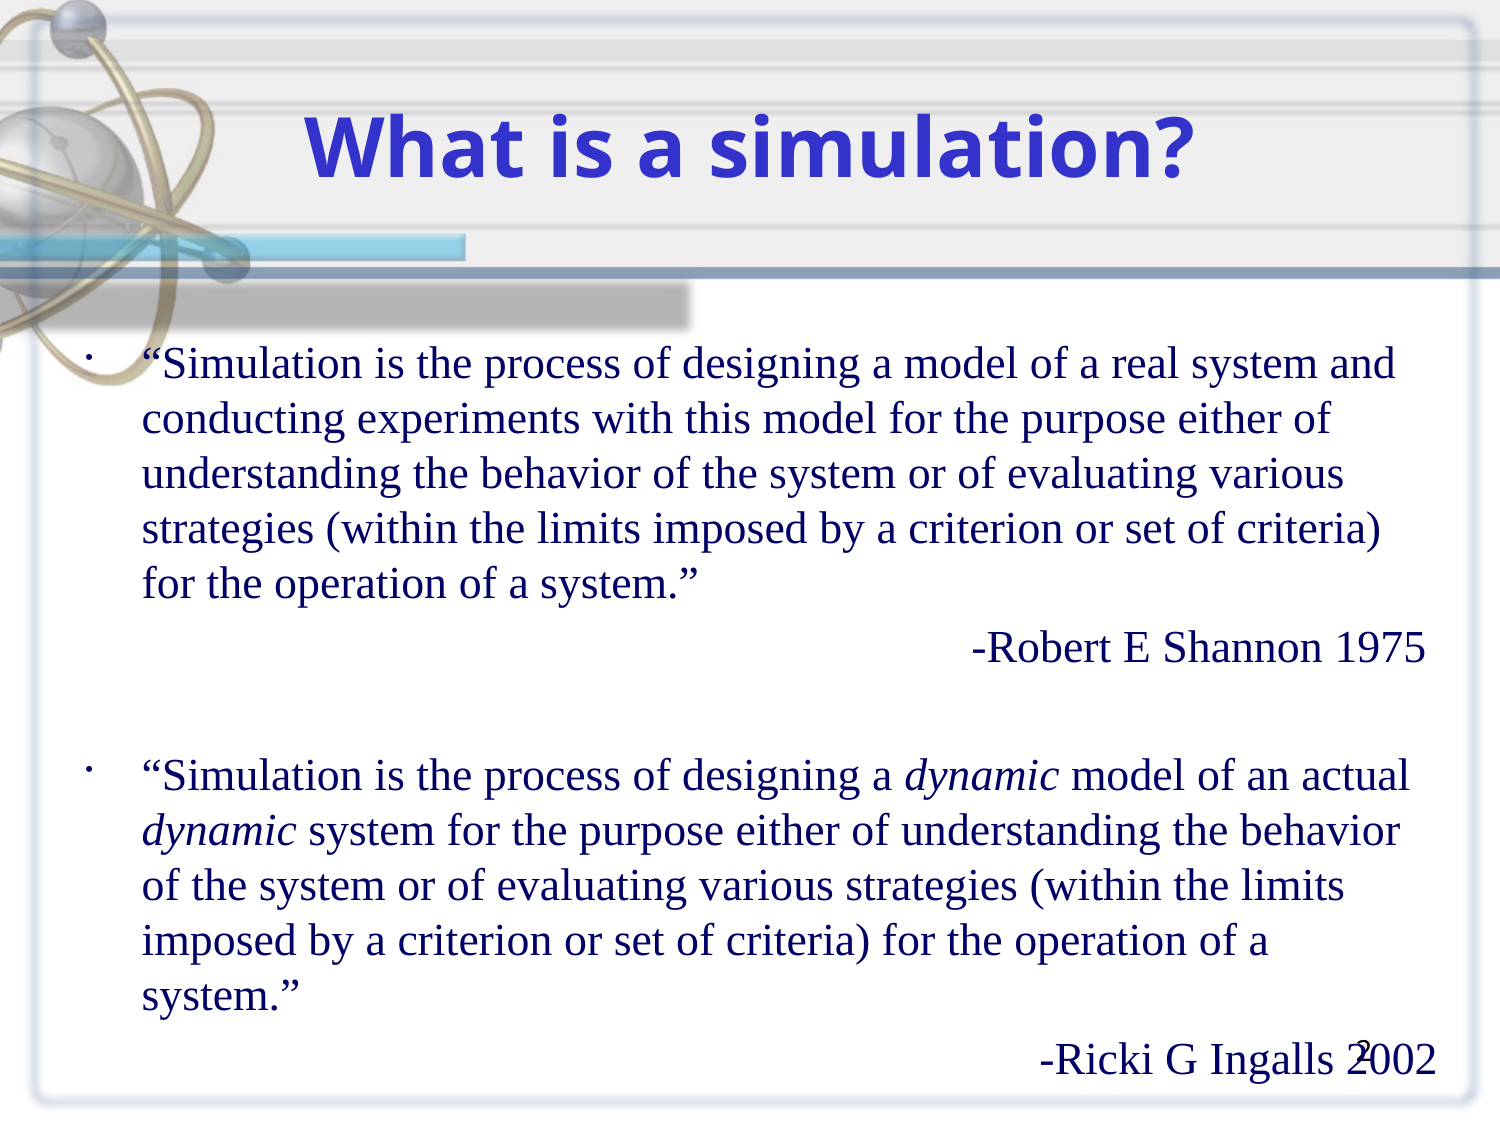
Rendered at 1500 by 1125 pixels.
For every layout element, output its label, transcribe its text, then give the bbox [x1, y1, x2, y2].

list “Simulation is the process of designing a model of a real system and conducting experiments with this model for the purpose either of understanding the behavior of the system or of evaluating various strategies (within the limits imposed by a criterion or set of criteria) for the operation of a system.” -Robert E Shannon 1975 “Simulation is the process of designing a dynamic model of an actual dynamic system for the purpose either of understanding the behavior of the system or of evaluating various strategies (within the limits imposed by a criterion or set of criteria) for the operation of a system.” -Ricki G Ingalls 2002 [70, 324, 1454, 1001]
picture [0, 0, 1500, 1125]
title What is a simulation? [112, 49, 1388, 238]
slide_number 2 [1074, 1024, 1388, 1101]
